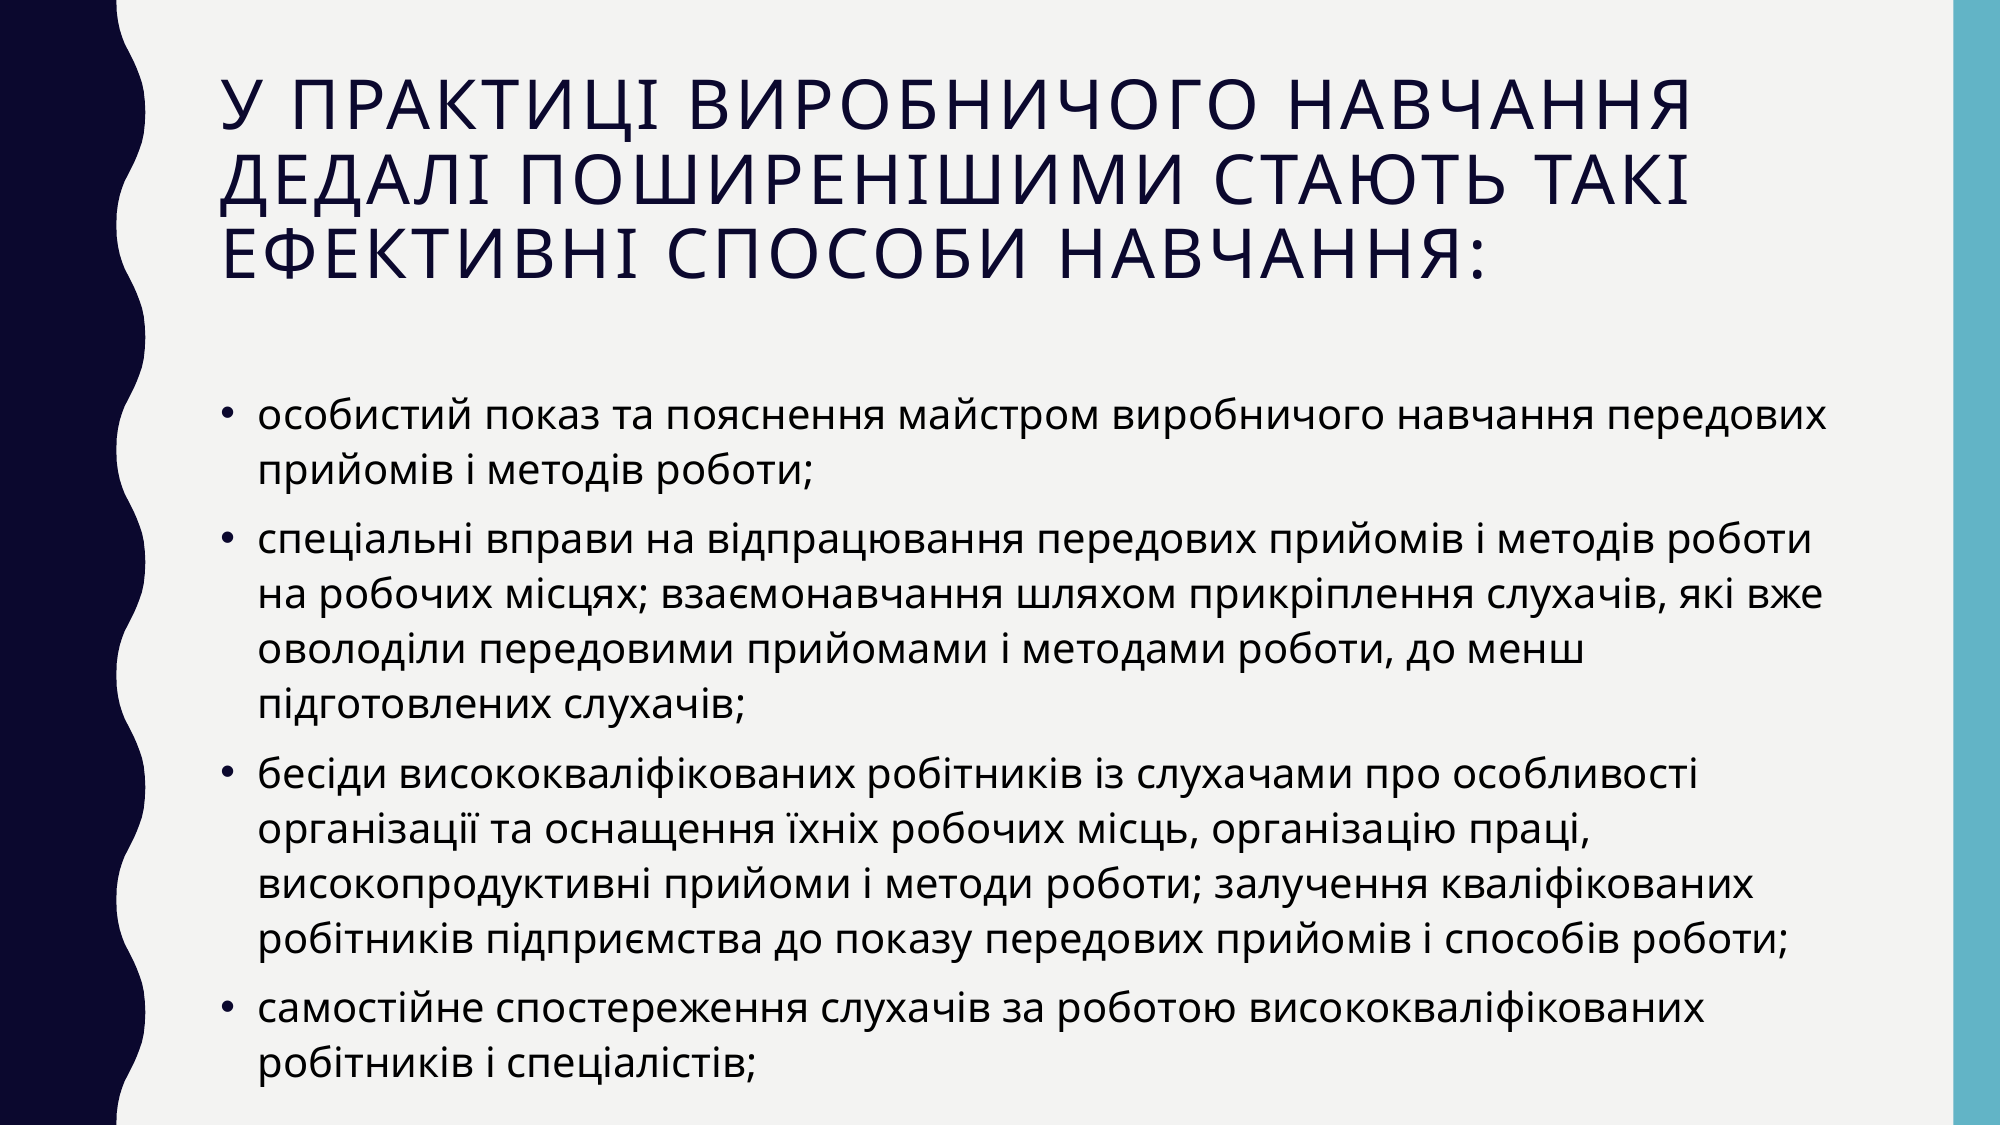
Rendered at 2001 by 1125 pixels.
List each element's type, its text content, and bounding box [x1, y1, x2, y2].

list особистий показ та пояснення майстром виробничого навчання передових прийомів і методів роботи; спеціальні вправи на відпрацювання передових прийомів і методів роботи на робочих місцях; взаємонавчання шляхом прикріплення слухачів, які вже оволоділи передовими прийомами і методами роботи, до менш підготовлених слухачів; бесіди висококваліфікованих робітників із слухачами про особливості організації та оснащення їхніх робочих місць, організацію праці, високопродуктивні прийоми і методи роботи; залучення кваліфікованих робітників підприємства до показу передових прийомів і способів роботи; самостійне спостереження слухачів за роботою висококваліфікованих робітників і спеціалістів; [205, 375, 1875, 965]
title У практиці виробничого навчання дедалі поширенішими стають такі ефективні способи навчання: [205, 62, 1875, 308]
